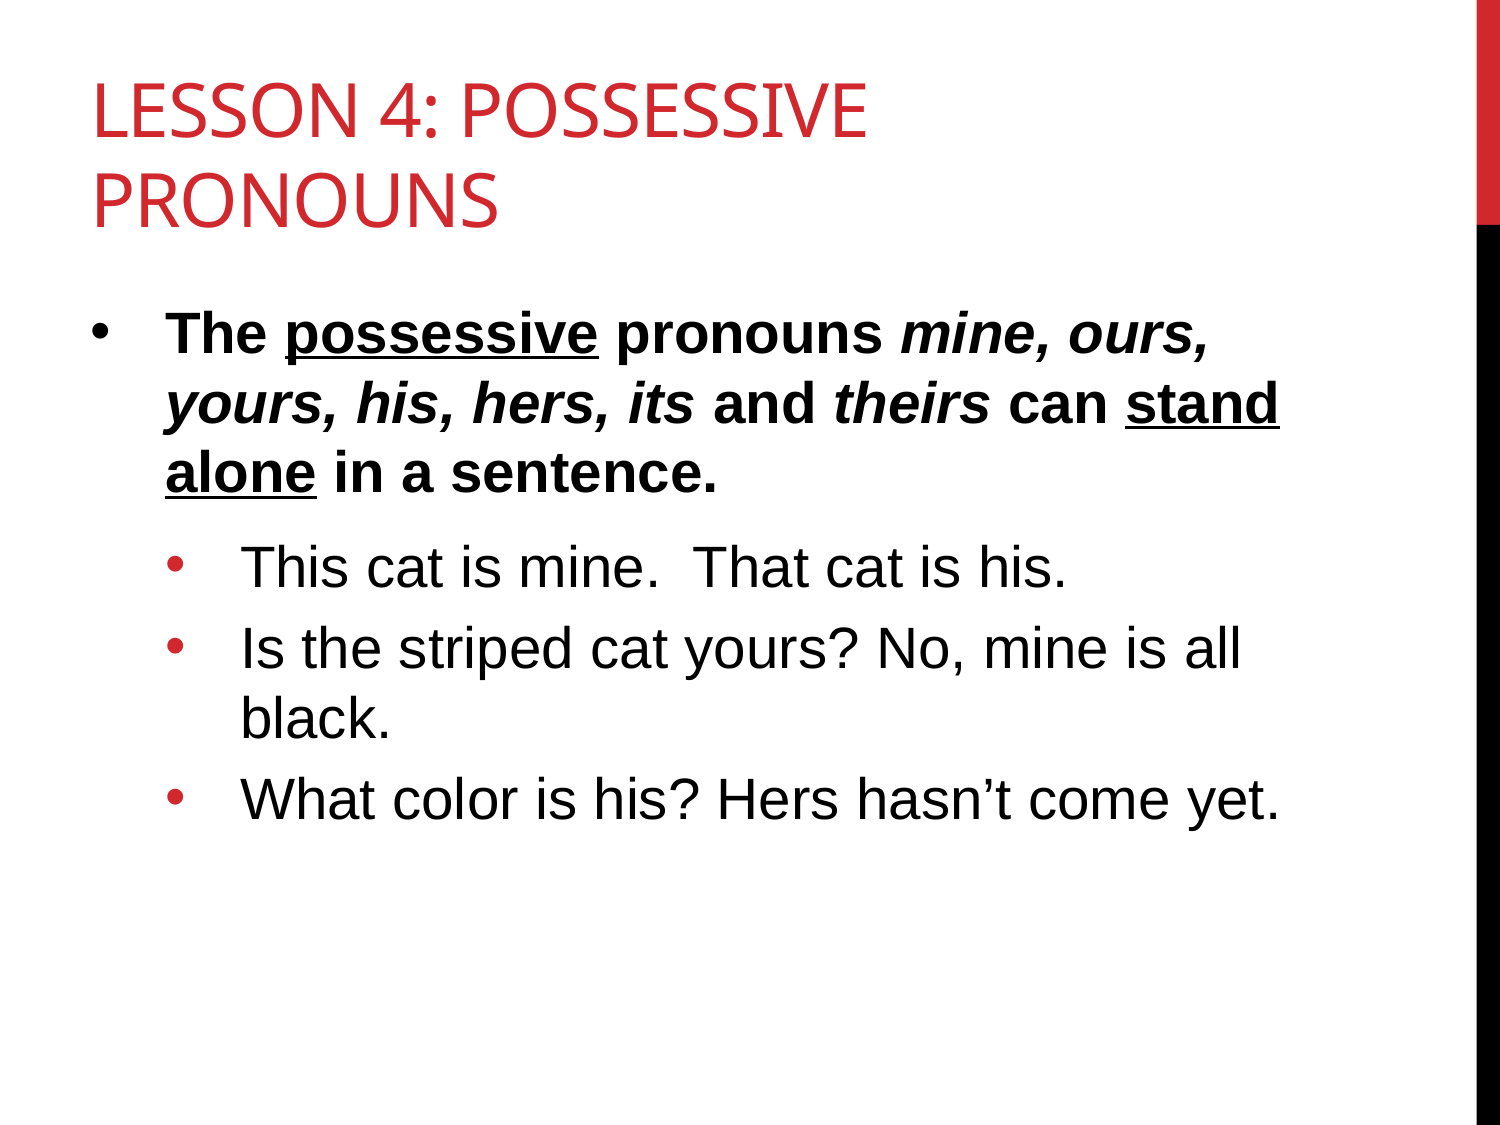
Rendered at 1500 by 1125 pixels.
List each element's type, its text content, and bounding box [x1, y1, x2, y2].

title Lesson 4: Possessive Pronouns [75, 25, 1025, 250]
list The possessive pronouns mine, ours, yours, his, hers, its and theirs can stand alone in a sentence. This cat is mine. That cat is his. Is the striped cat yours? No, mine is all black. What color is his? Hers hasn’t come yet. [75, 287, 1325, 1005]
